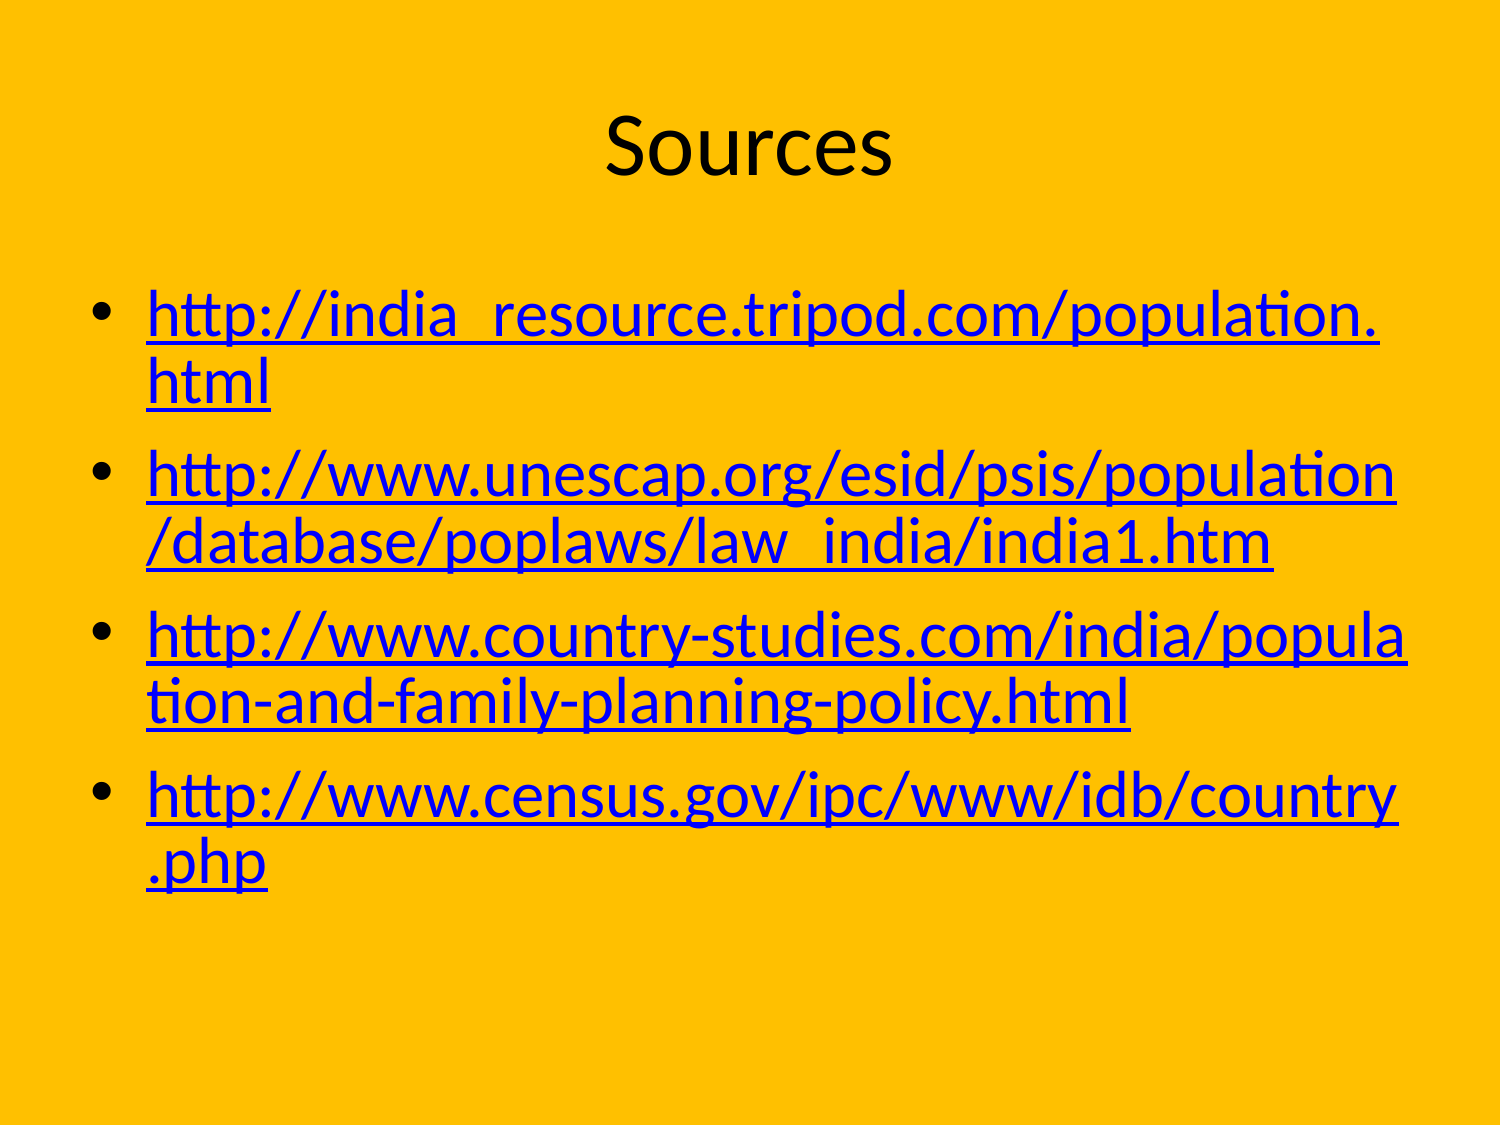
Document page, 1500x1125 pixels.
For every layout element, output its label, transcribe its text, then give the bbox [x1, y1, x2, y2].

title Sources [75, 45, 1425, 233]
list http://india_resource.tripod.com/population.html http://www.unescap.org/esid/psis/population/database/poplaws/law_india/india1.htm http://www.country-studies.com/india/population-and-family-planning-policy.html http://www.census.gov/ipc/www/idb/country.php [75, 262, 1425, 1005]
